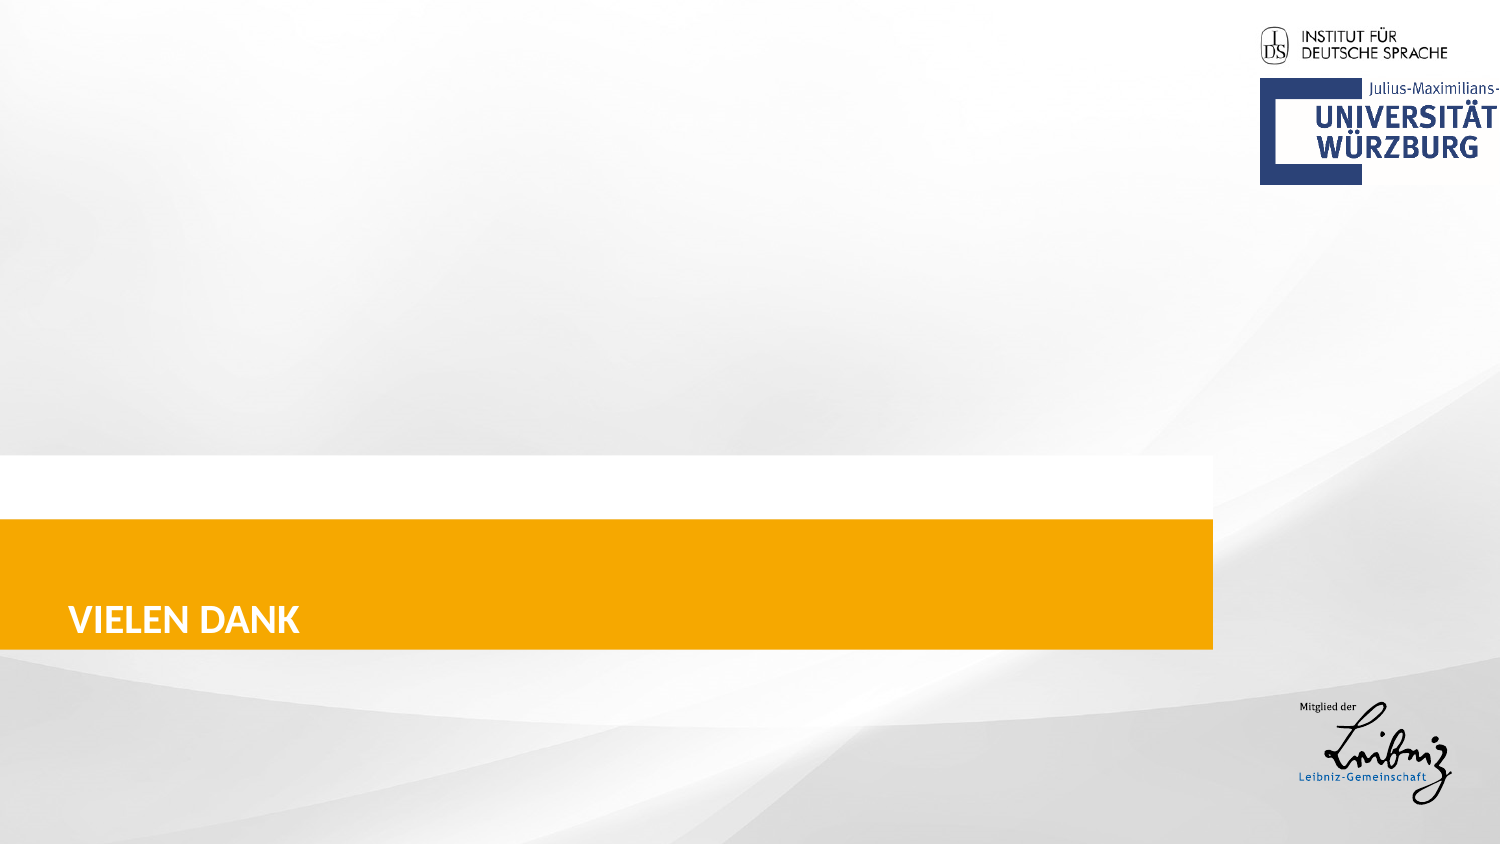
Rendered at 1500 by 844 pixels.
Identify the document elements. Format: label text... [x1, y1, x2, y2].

picture [0, 0, 1500, 844]
title Vielen Dank [53, 519, 1192, 650]
